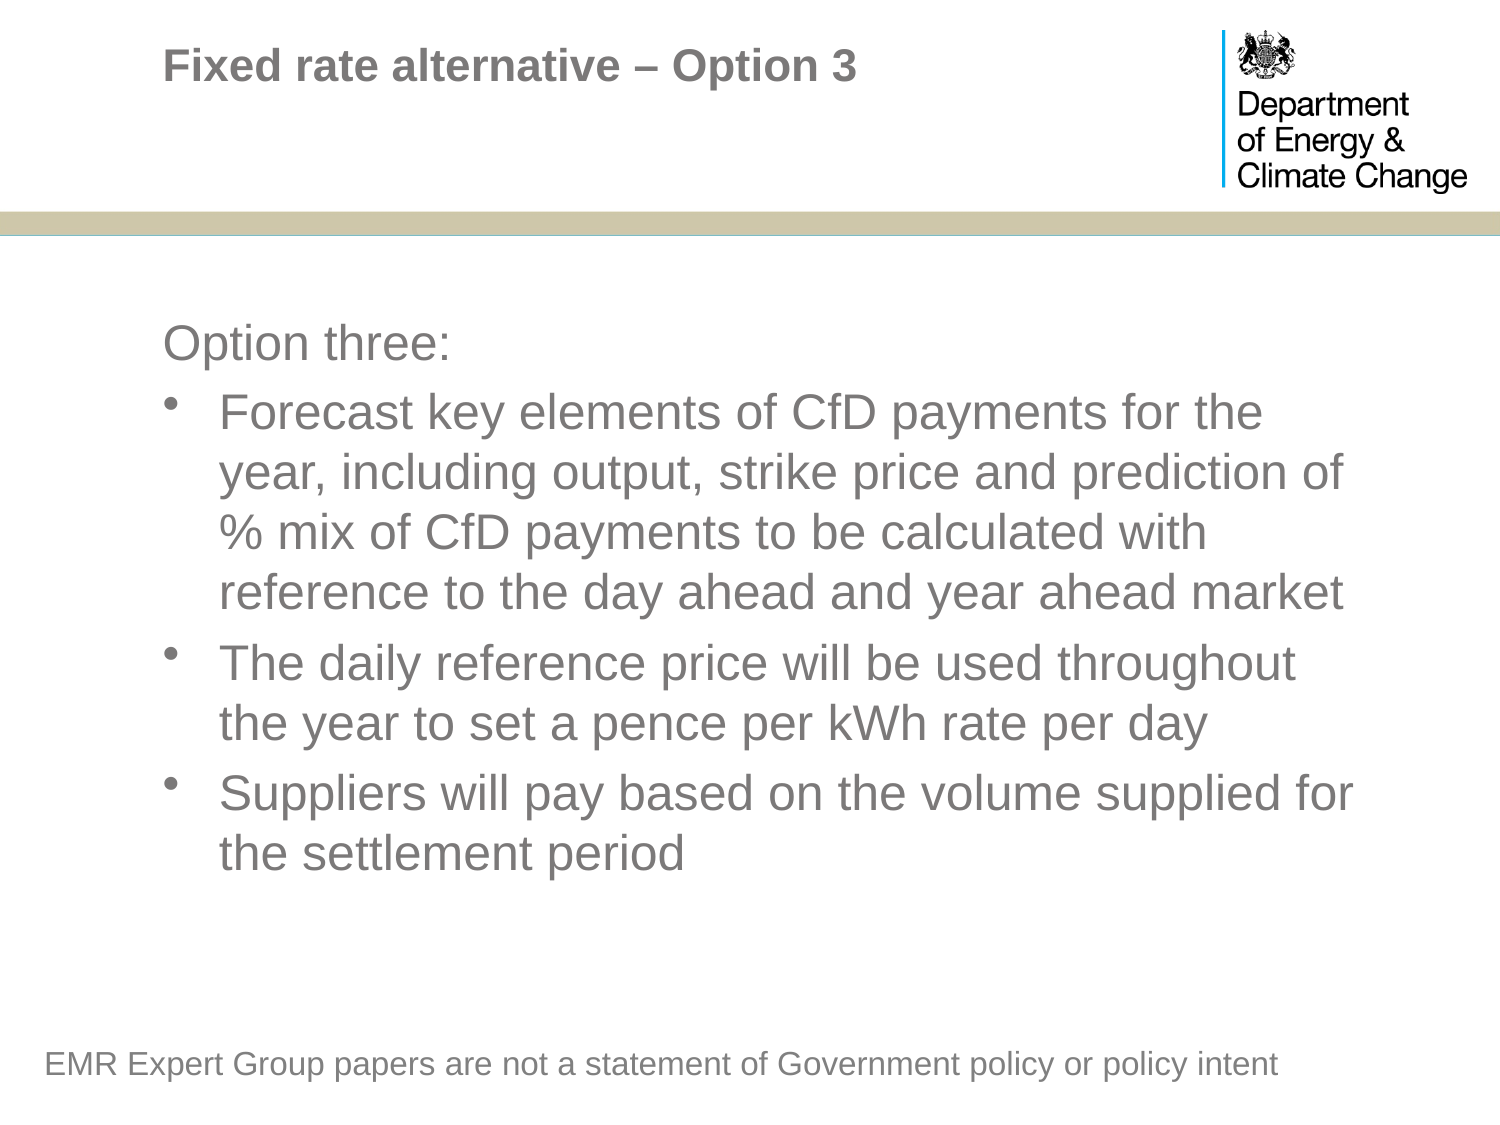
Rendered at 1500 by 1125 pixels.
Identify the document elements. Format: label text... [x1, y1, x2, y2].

picture [0, 208, 1500, 236]
list Option three: Forecast key elements of CfD payments for the year, including output, strike price and prediction of % mix of CfD payments to be calculated with reference to the day ahead and year ahead market The daily reference price will be used throughout the year to set a pence per kWh rate per day Suppliers will pay based on the volume supplied for the settlement period [147, 302, 1388, 965]
title Fixed rate alternative – Option 3 [147, 27, 1034, 112]
text_box EMR Expert Group papers are not a statement of Government policy or policy intent [29, 1034, 1500, 1090]
picture [1222, 30, 1467, 194]
